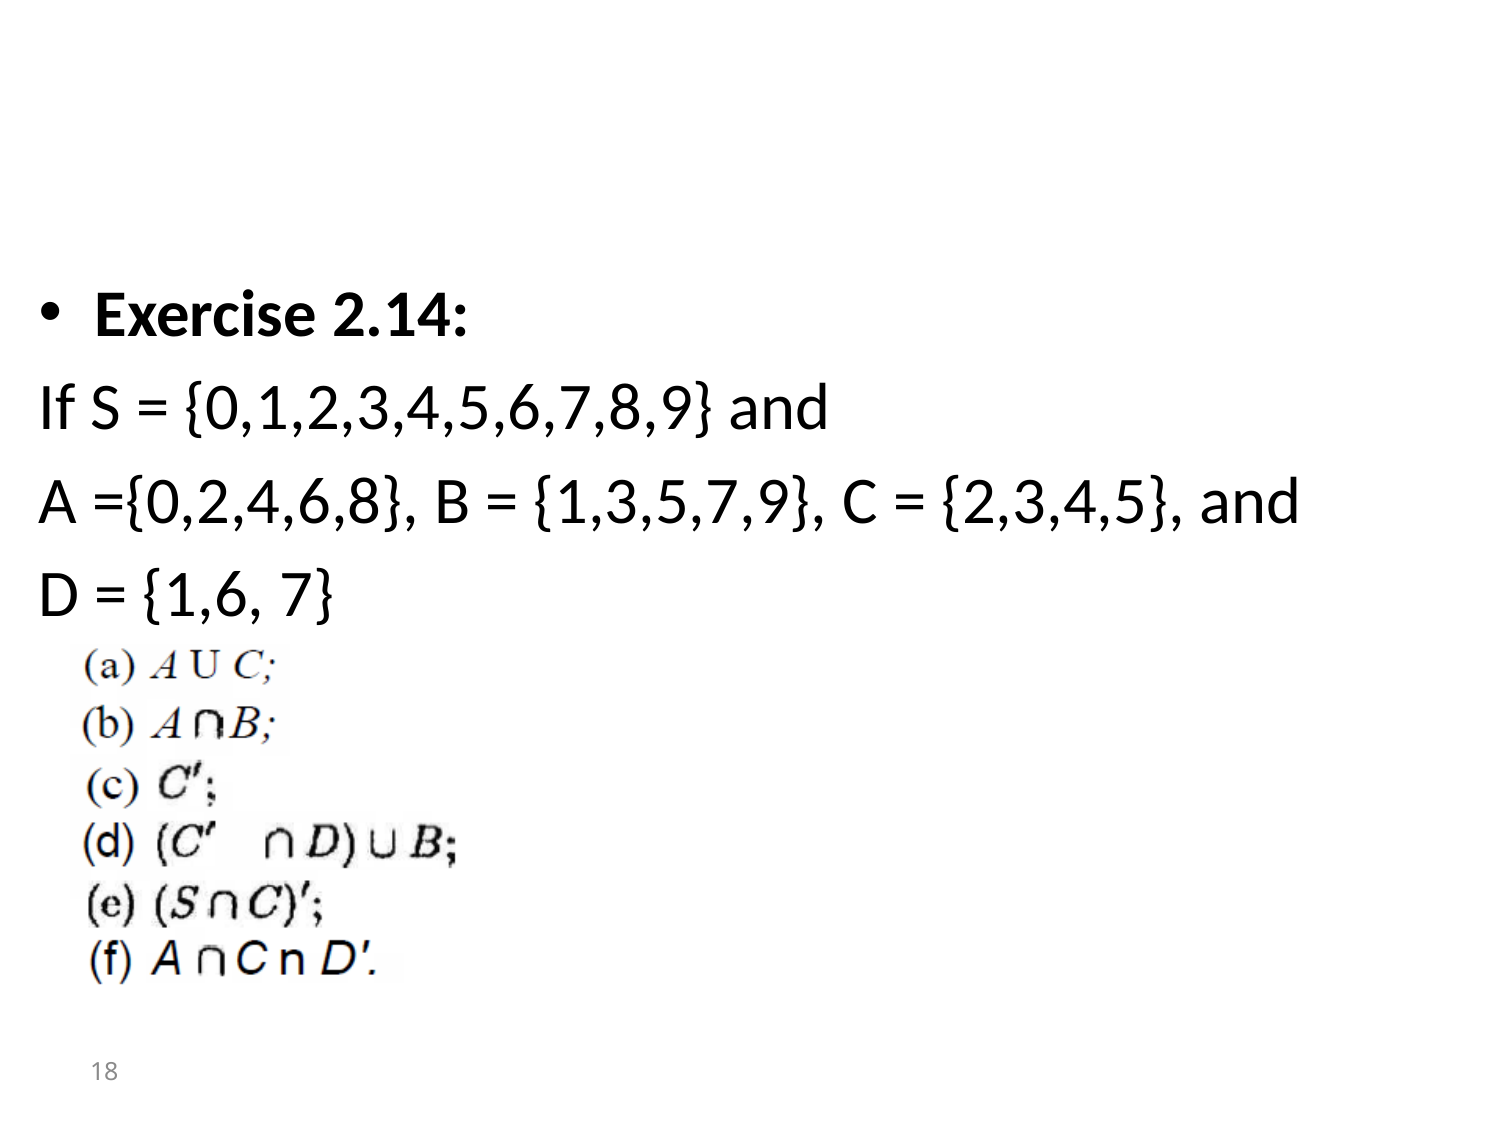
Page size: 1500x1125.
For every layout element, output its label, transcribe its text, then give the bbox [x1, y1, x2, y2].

slide_number 18 [75, 1042, 425, 1103]
picture [70, 644, 543, 989]
list Exercise 2.14: If S = {0,1,2,3,4,5,6,7,8,9} and A ={0,2,4,6,8}, B = {1,3,5,7,9}, C = {2,3,4,5}, and D = {1,6, 7} [23, 262, 1425, 1005]
